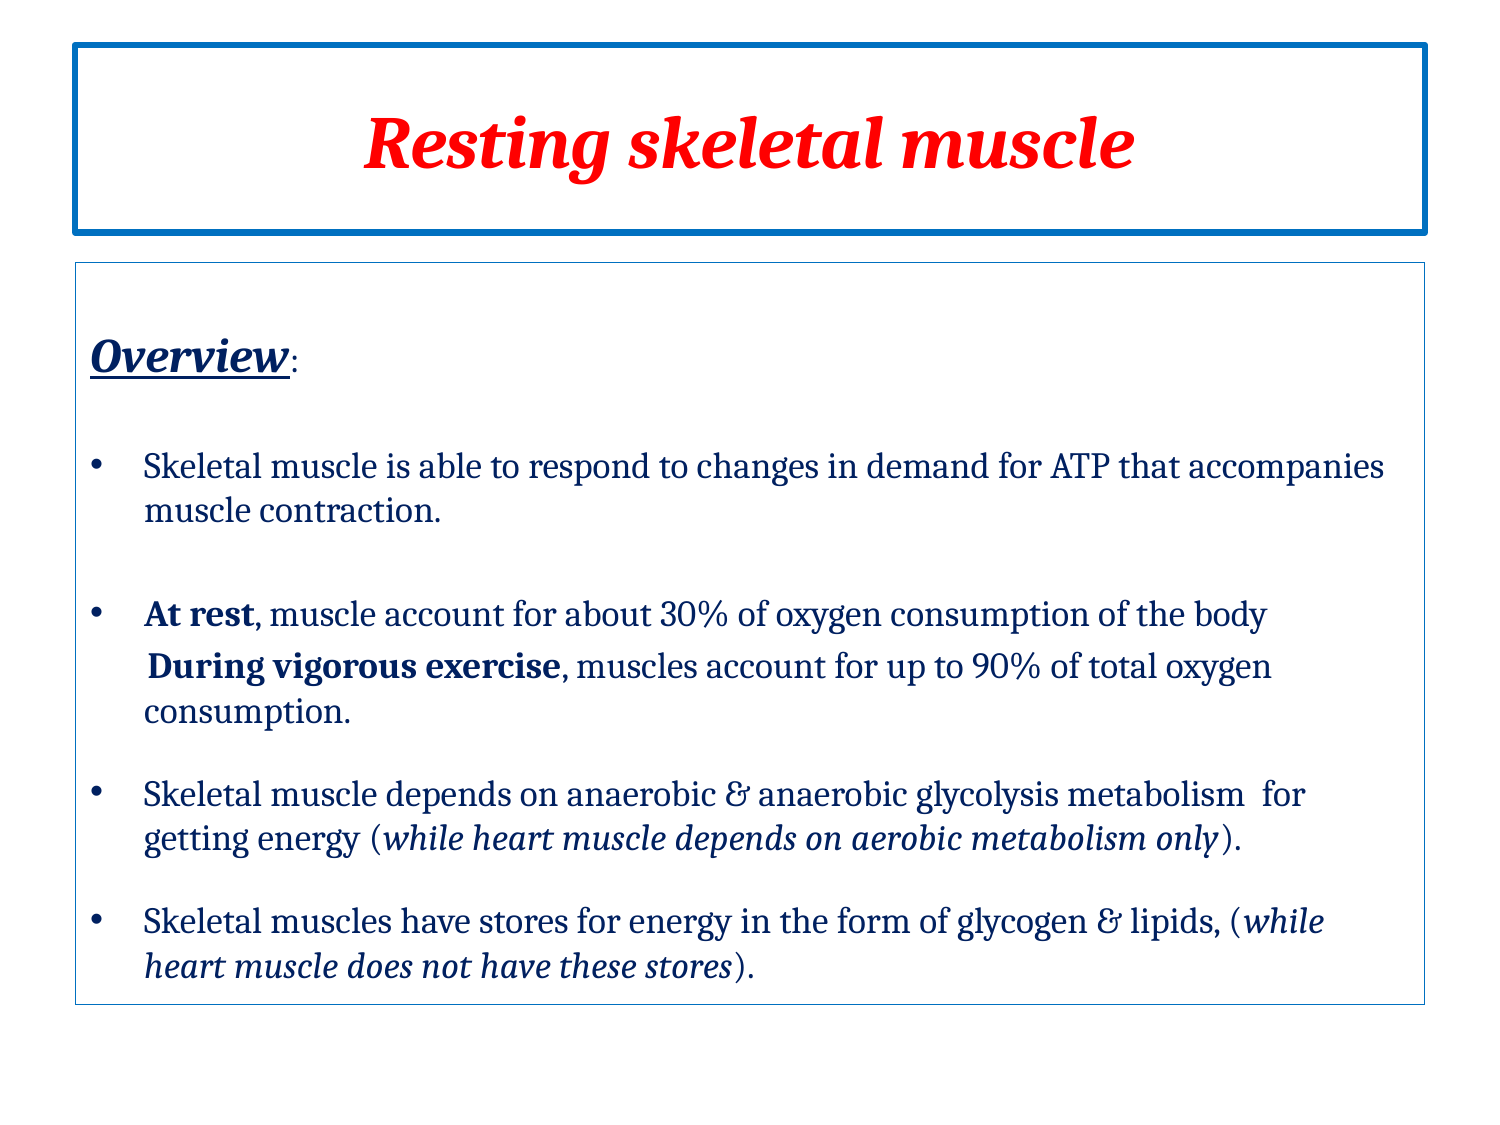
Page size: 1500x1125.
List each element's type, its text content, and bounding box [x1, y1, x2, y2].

title Resting skeletal muscle [75, 45, 1425, 233]
list Overview: Skeletal muscle is able to respond to changes in demand for ATP that accompanies muscle contraction. At rest, muscle account for about 30% of oxygen consumption of the body During vigorous exercise, muscles account for up to 90% of total oxygen consumption. Skeletal muscle depends on anaerobic & anaerobic glycolysis metabolism for getting energy (while heart muscle depends on aerobic metabolism only). Skeletal muscles have stores for energy in the form of glycogen & lipids, (while heart muscle does not have these stores). [75, 262, 1425, 1005]
